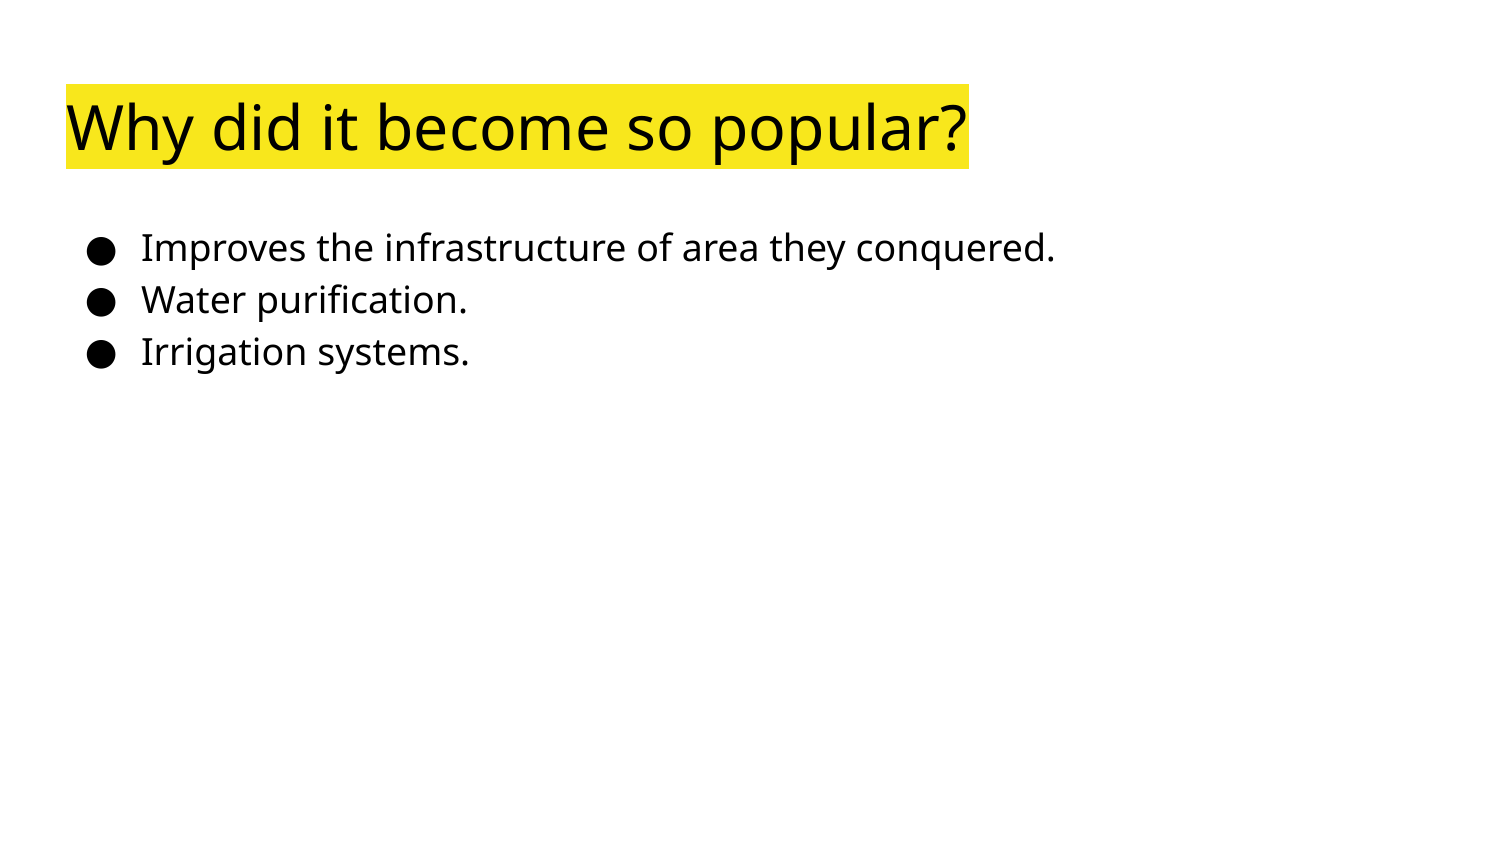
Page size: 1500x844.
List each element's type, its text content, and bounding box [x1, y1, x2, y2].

title Why did it become so popular? [51, 72, 1449, 167]
list Improves the infrastructure of area they conquered. Water purification. Irrigation systems. [51, 202, 1449, 750]
